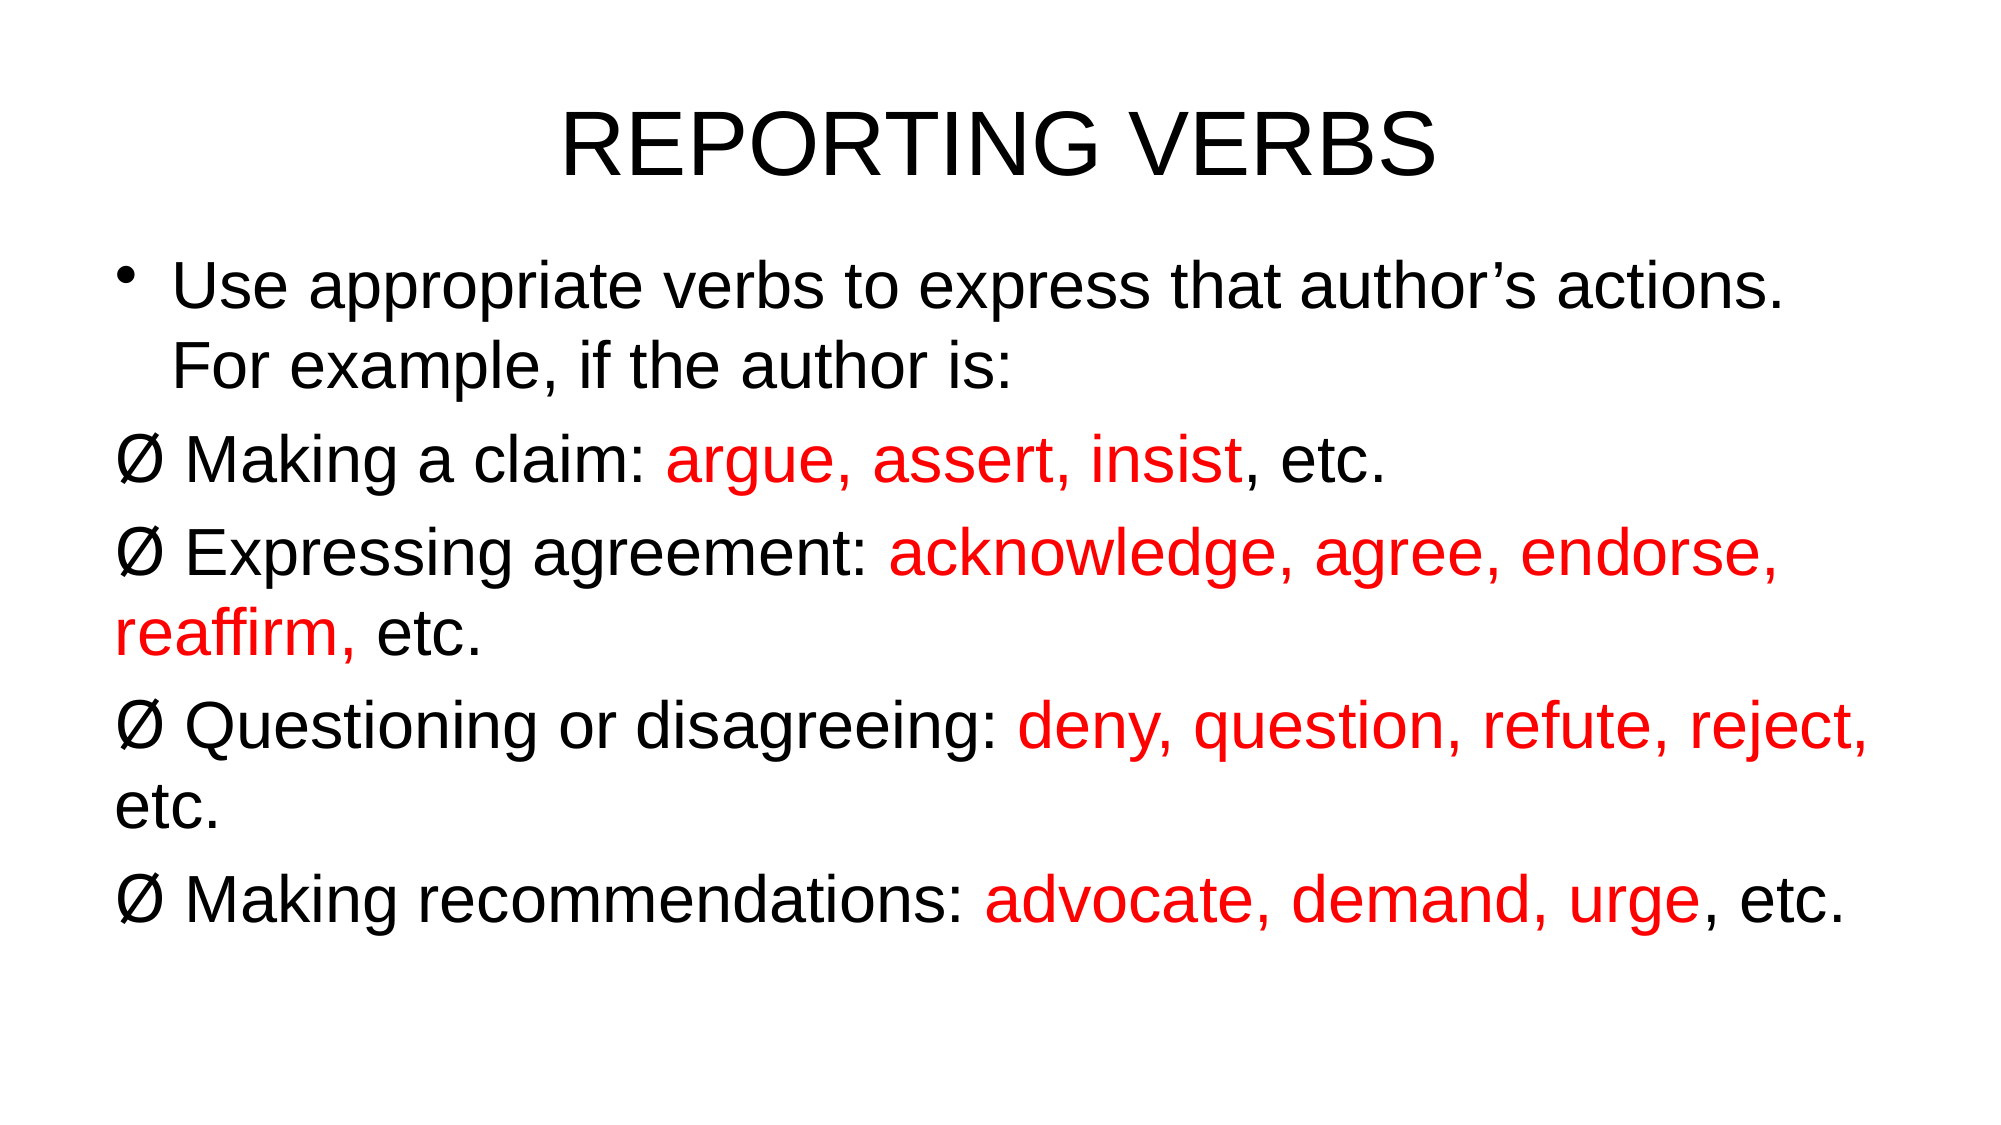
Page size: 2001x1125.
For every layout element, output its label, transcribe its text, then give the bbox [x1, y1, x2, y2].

list Use appropriate verbs to express that author’s actions. For example, if the author is: Ø Making a claim: argue, assert, insist, etc. Ø Expressing agreement: acknowledge, agree, endorse, reaffirm, etc. Ø Questioning or disagreeing: deny, question, refute, reject, etc. Ø Making recommendations: advocate, demand, urge, etc. [99, 234, 1900, 978]
title REPORTING VERBS [99, 45, 1900, 233]
